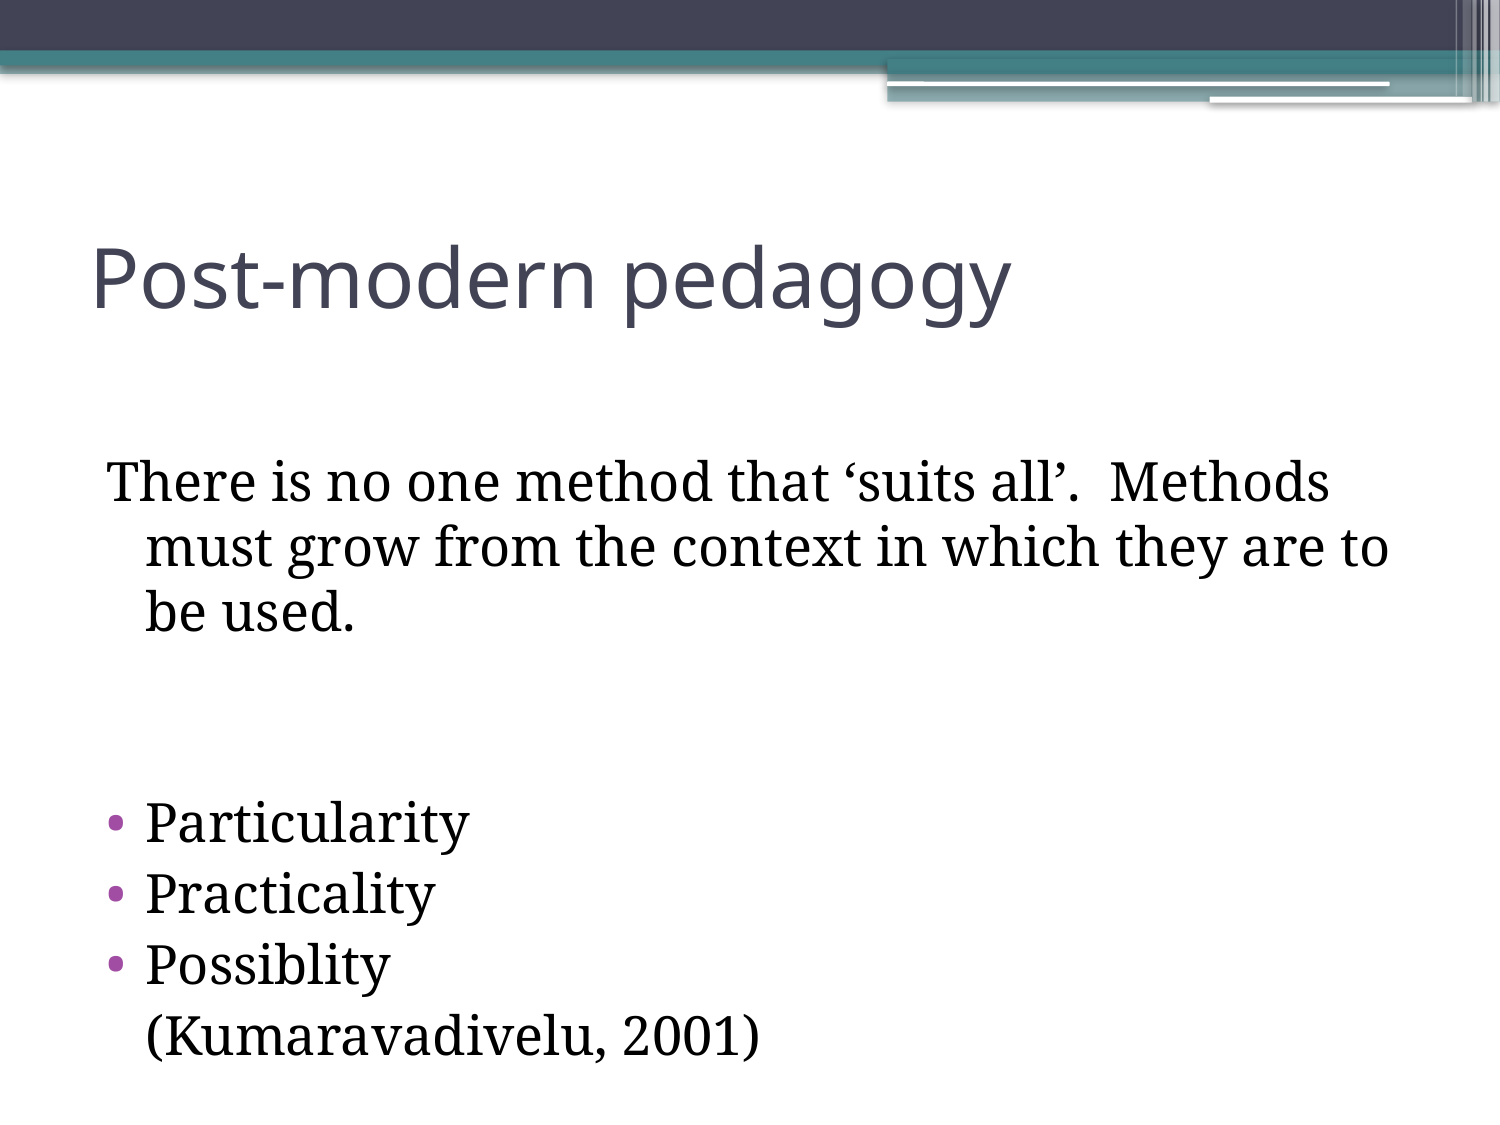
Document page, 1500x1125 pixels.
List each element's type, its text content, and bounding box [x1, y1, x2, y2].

list There is no one method that ‘suits all’. Methods must grow from the context in which they are to be used. Particularity Practicality Possiblity (Kumaravadivelu, 2001) [75, 368, 1425, 1079]
title Post-modern pedagogy [75, 187, 1425, 363]
